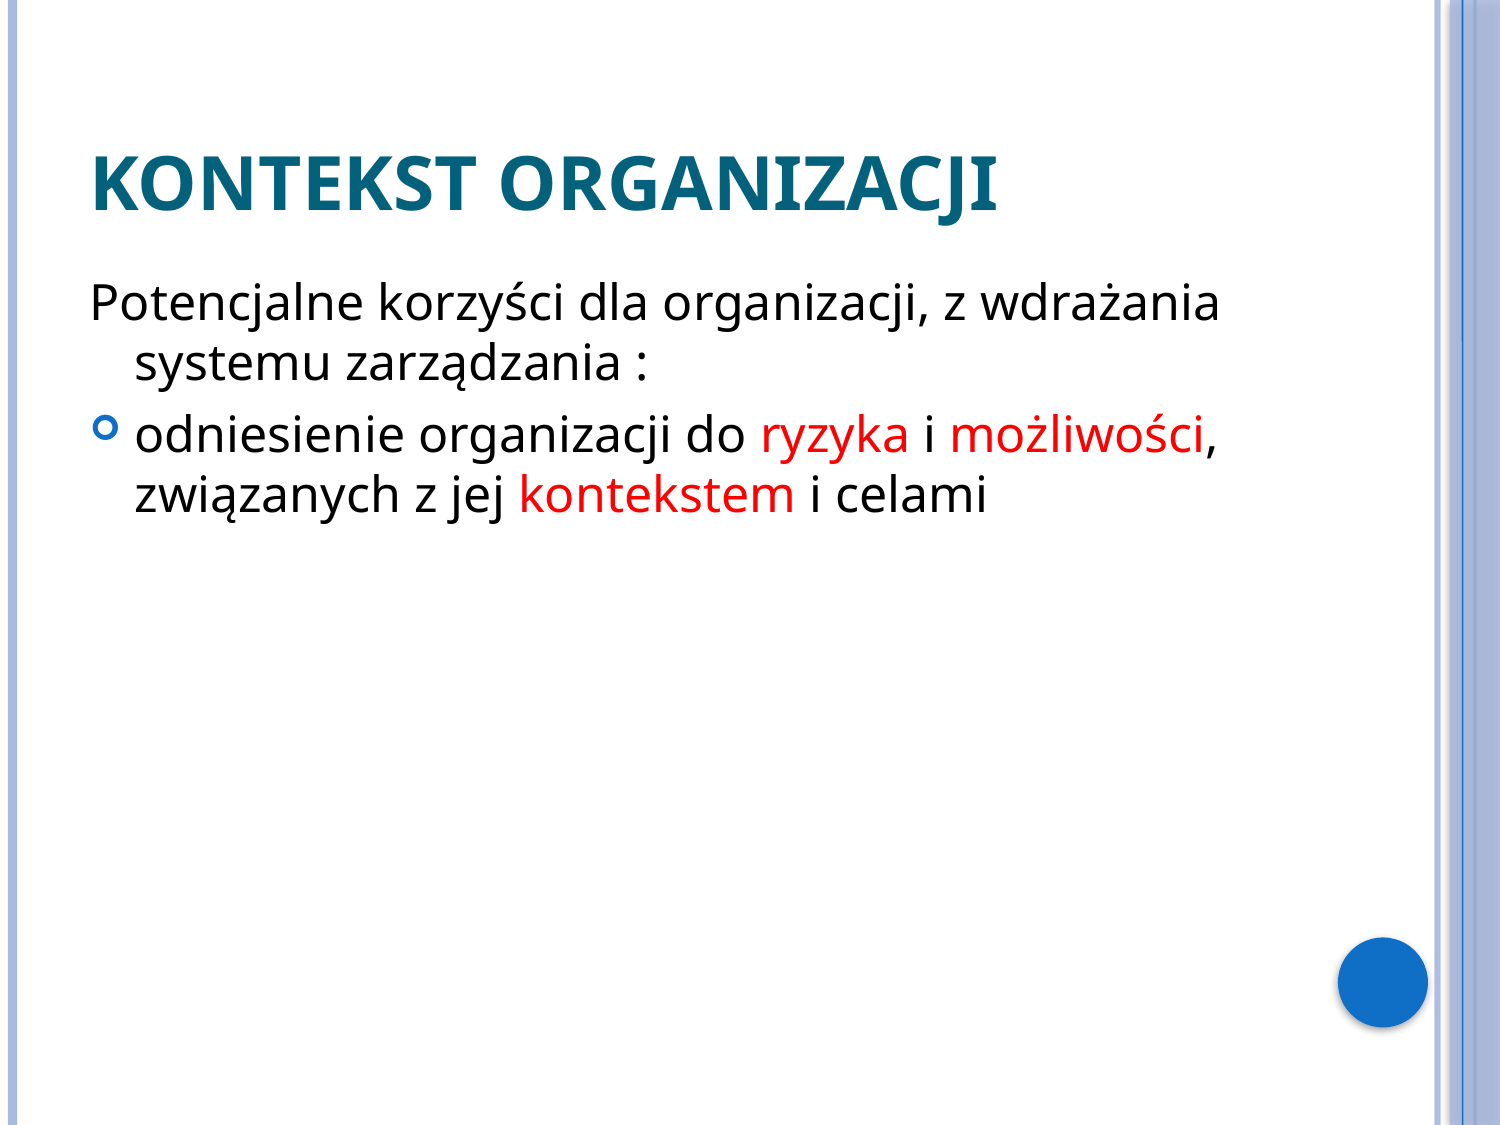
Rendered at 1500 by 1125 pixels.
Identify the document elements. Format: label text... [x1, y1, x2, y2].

title Kontekst organizacji [75, 45, 1300, 233]
list Potencjalne korzyści dla organizacji, z wdrażania systemu zarządzania : odniesienie organizacji do ryzyka i możliwości, związanych z jej kontekstem i celami [75, 262, 1300, 1062]
